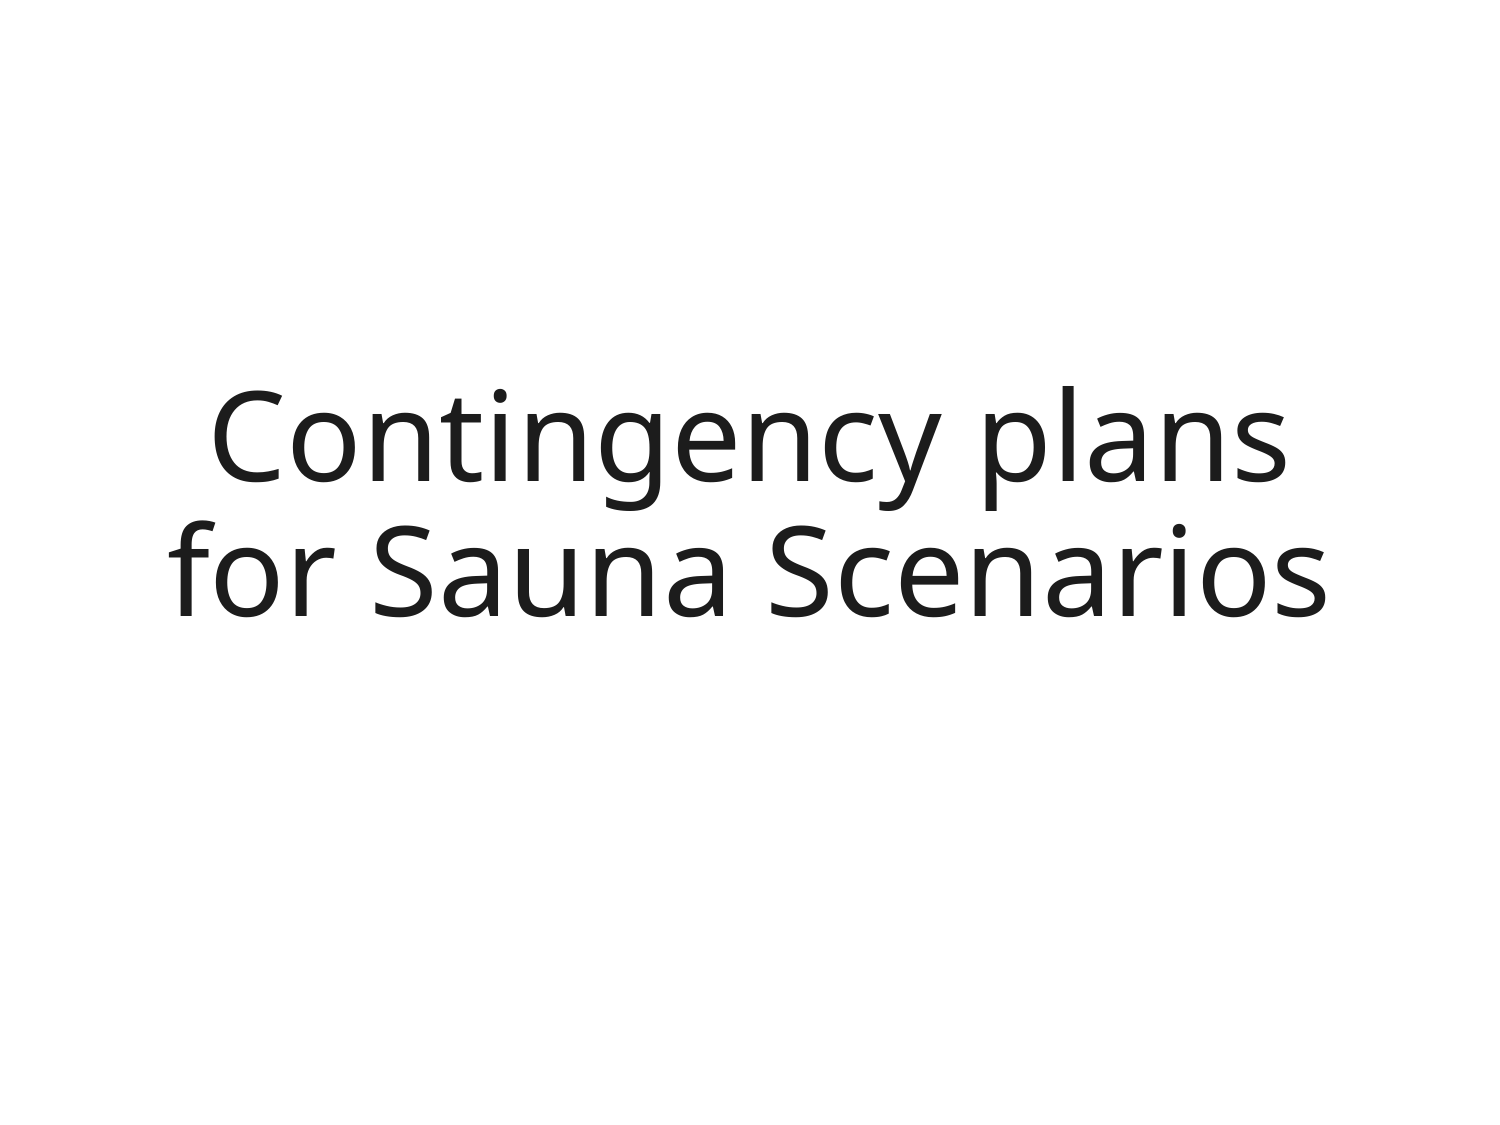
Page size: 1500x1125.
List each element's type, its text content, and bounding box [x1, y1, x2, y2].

title Contingency plans for Sauna Scenarios [112, 259, 1388, 651]
